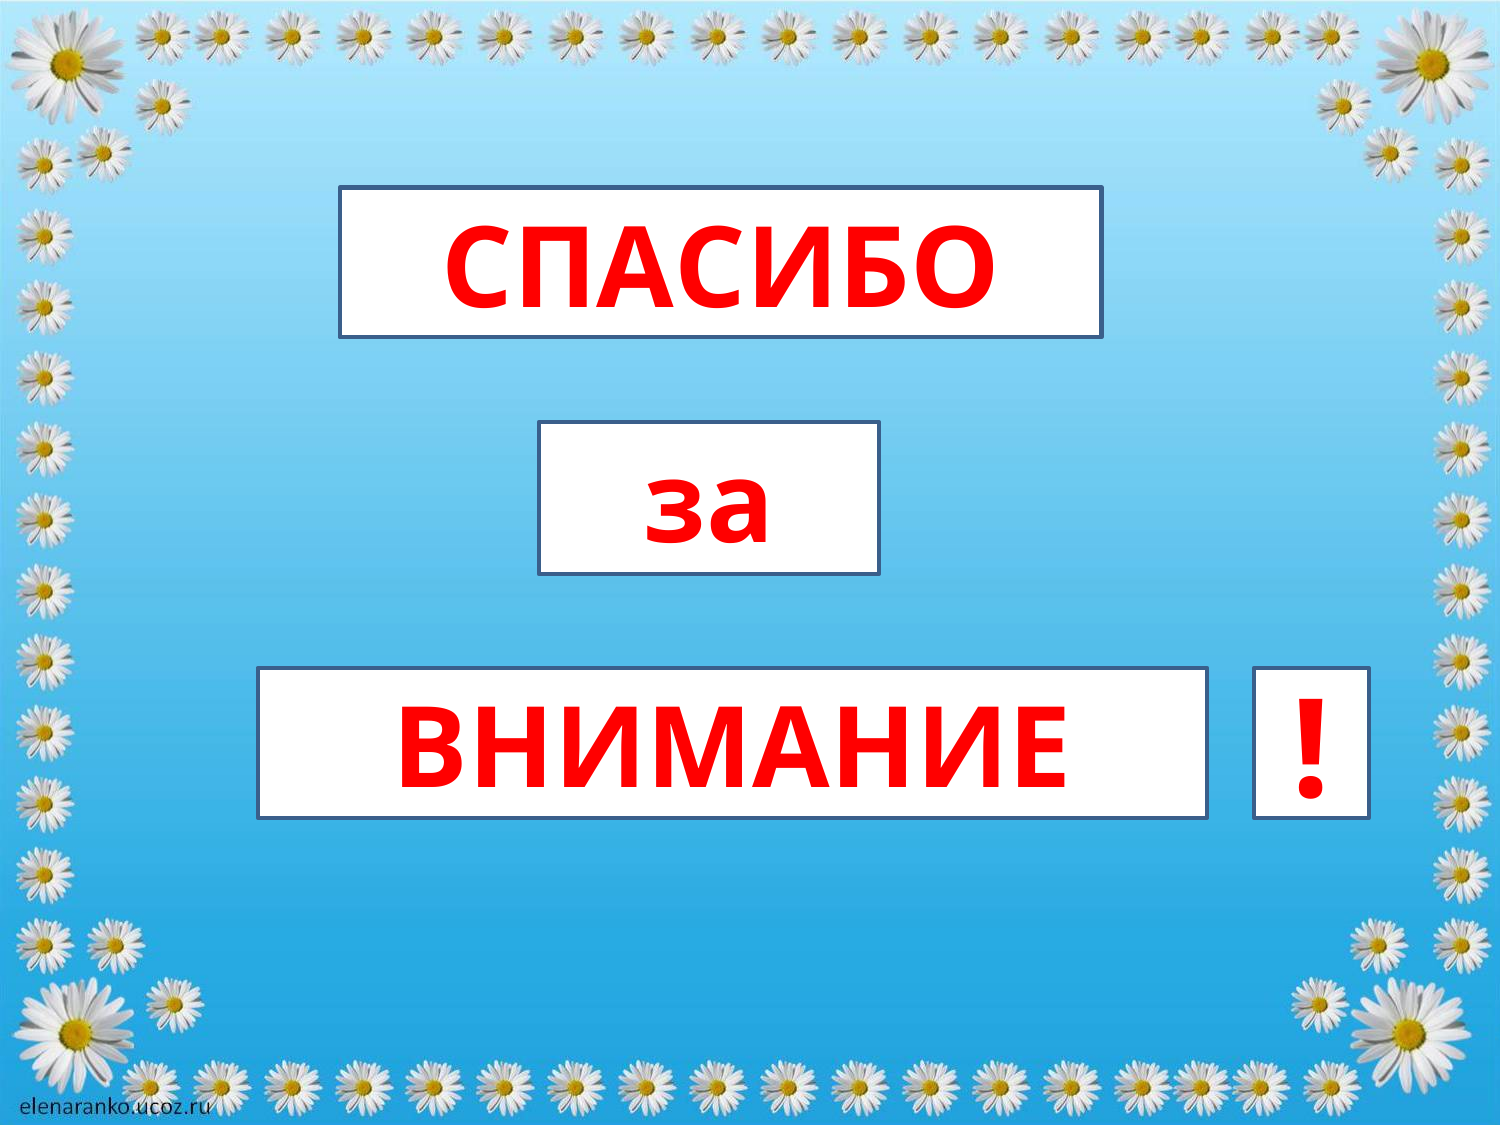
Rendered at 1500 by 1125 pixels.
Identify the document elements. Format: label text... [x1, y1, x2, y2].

text_box ! [1252, 666, 1371, 820]
text_box ВНИМАНИЕ [256, 666, 1209, 820]
picture [0, 0, 1500, 1125]
text_box СПАСИБО [338, 185, 1104, 339]
text_box за [537, 420, 881, 576]
